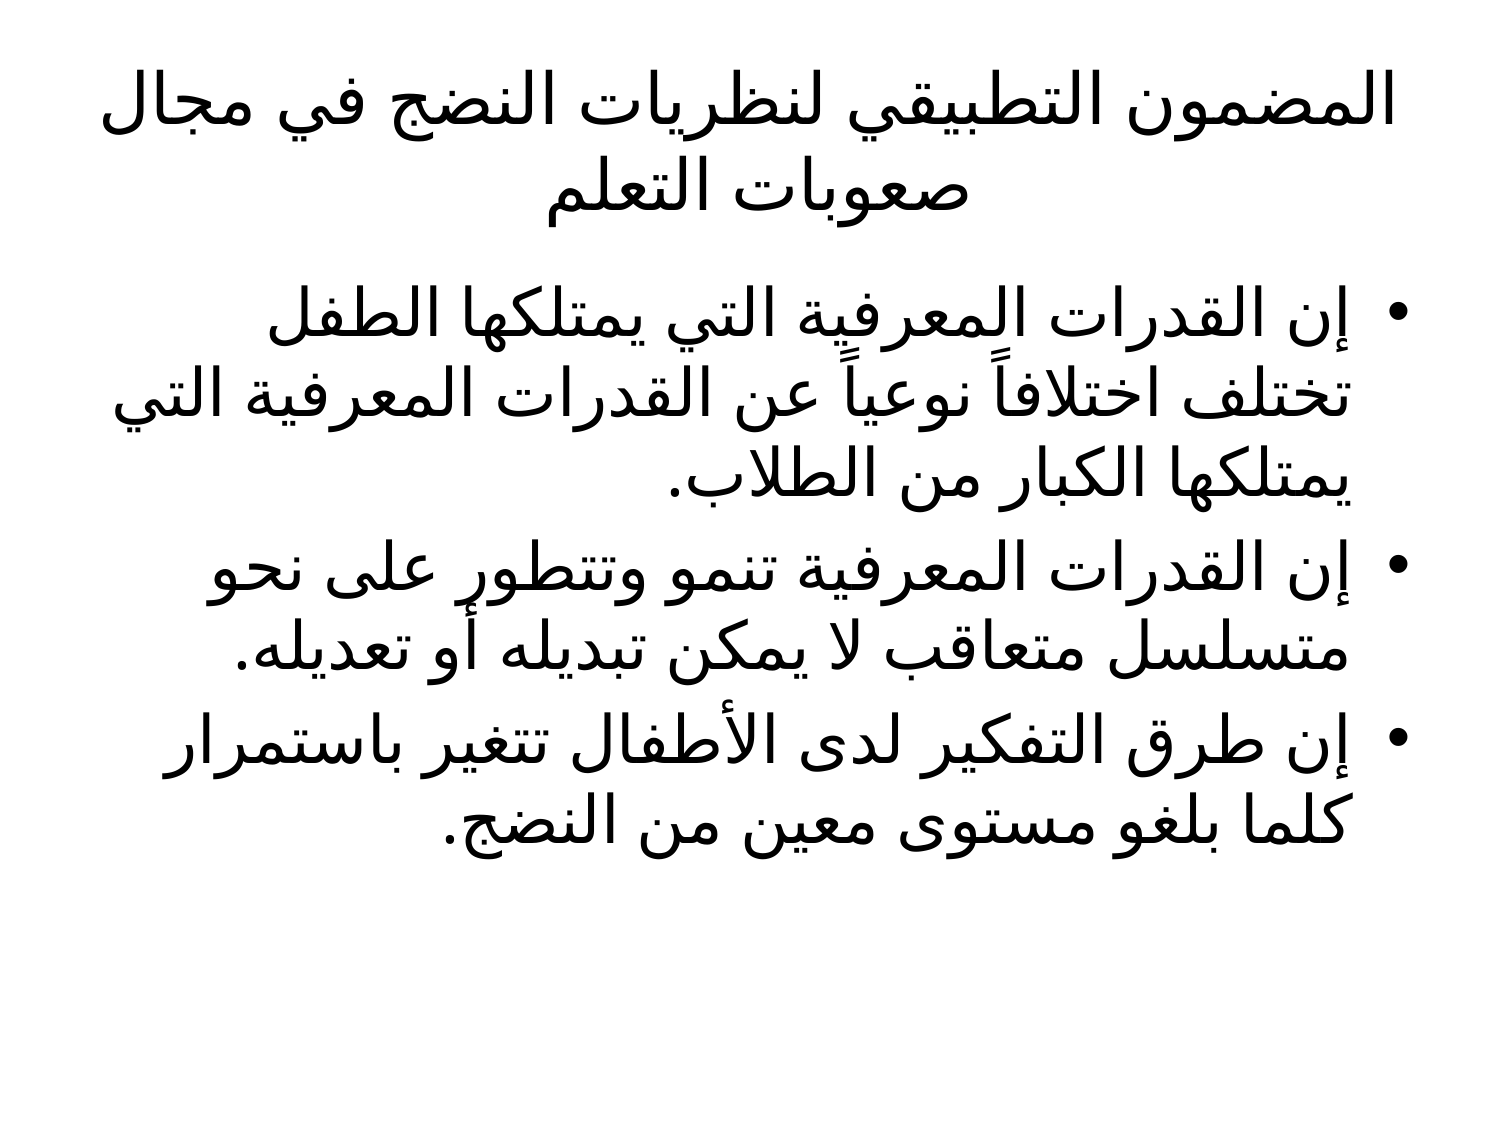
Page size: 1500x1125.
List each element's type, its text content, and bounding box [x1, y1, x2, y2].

title المضمون التطبيقي لنظريات النضج في مجال صعوبات التعلم [75, 45, 1425, 233]
list إن القدرات المعرفية التي يمتلكها الطفل تختلف اختلافاً نوعياً عن القدرات المعرفية التي يمتلكها الكبار من الطلاب. إن القدرات المعرفية تنمو وتتطور على نحو متسلسل متعاقب لا يمكن تبديله أو تعديله. إن طرق التفكير لدى الأطفال تتغير باستمرار كلما بلغو مستوى معين من النضج. [75, 262, 1425, 1005]
